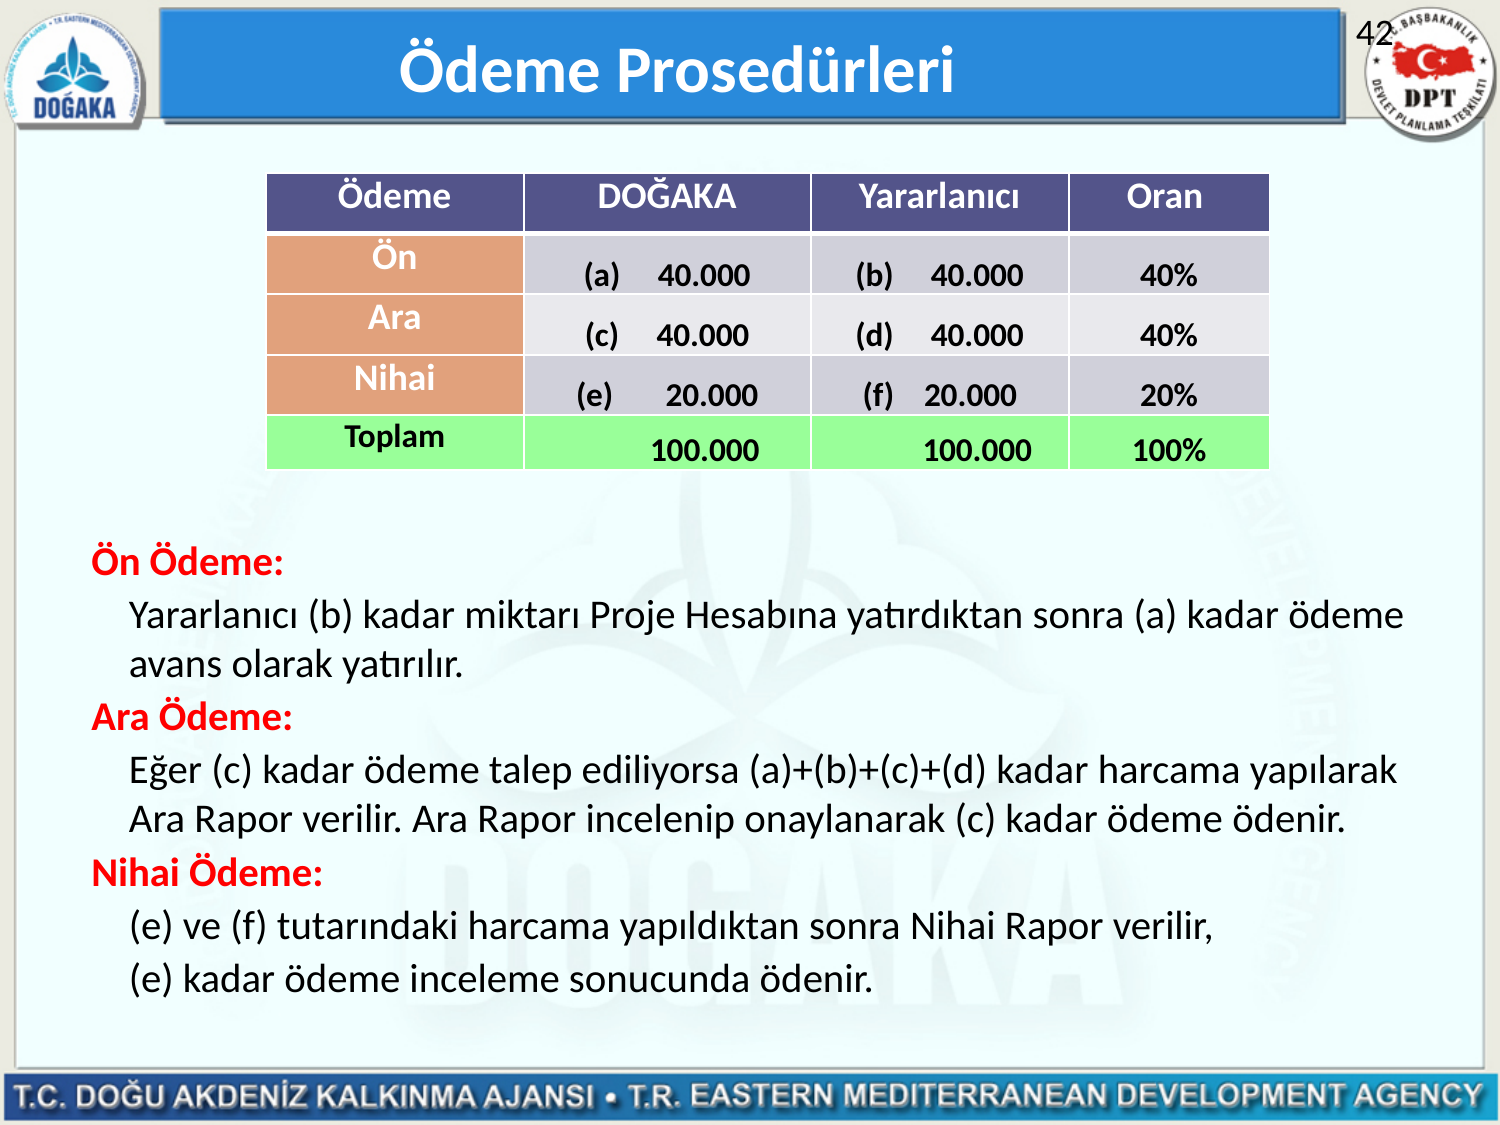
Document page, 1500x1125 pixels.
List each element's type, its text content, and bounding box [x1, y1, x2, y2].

text_box Ödeme Prosedürleri [384, 23, 1032, 129]
table_header DOĞAKA [525, 174, 810, 231]
table_cell Toplam [267, 416, 523, 469]
table_cell (a) 40.000 [525, 236, 810, 293]
slide_number 42 [1340, 0, 1466, 61]
table_cell 40% [1070, 295, 1269, 354]
table_cell 20% [1070, 356, 1269, 414]
table_cell Ara [267, 295, 523, 354]
table_header Ödeme [267, 174, 523, 231]
table_cell (d) 40.000 [812, 295, 1068, 354]
table_cell 100% [1070, 416, 1269, 469]
table_cell (f) 20.000 [812, 356, 1068, 414]
text_box Ön Ödeme: Yararlanıcı (b) kadar miktarı Proje Hesabına yatırdıktan sonra (a) kadar ödeme avans olarak yatırılır. Ara Ödeme: Eğer (c) kadar ödeme talep ediliyorsa (a)+(b)+(c)+(d) kadar harcama yapılarak Ara Rapor verilir. Ara Rapor incelenip onaylanarak (c) kadar ödeme ödenir. Nihai Ödeme: (e) ve (f) tutarındaki harcama yapıldıktan sonra Nihai Rapor verilir, (e) kadar ödeme inceleme sonucunda ödenir. [76, 527, 1427, 1035]
table_cell (e) 20.000 [525, 356, 810, 414]
picture [0, 0, 1500, 1125]
table_cell Nihai [267, 356, 523, 414]
table_cell (c) 40.000 [525, 295, 810, 354]
table_cell 100.000 [812, 416, 1068, 469]
table_cell Ön [267, 236, 523, 293]
table_header Yararlanıcı [812, 174, 1068, 231]
table_header Oran [1070, 174, 1269, 231]
table_cell (b) 40.000 [812, 236, 1068, 293]
table_cell 100.000 [525, 416, 810, 469]
table_cell 40% [1070, 236, 1269, 293]
